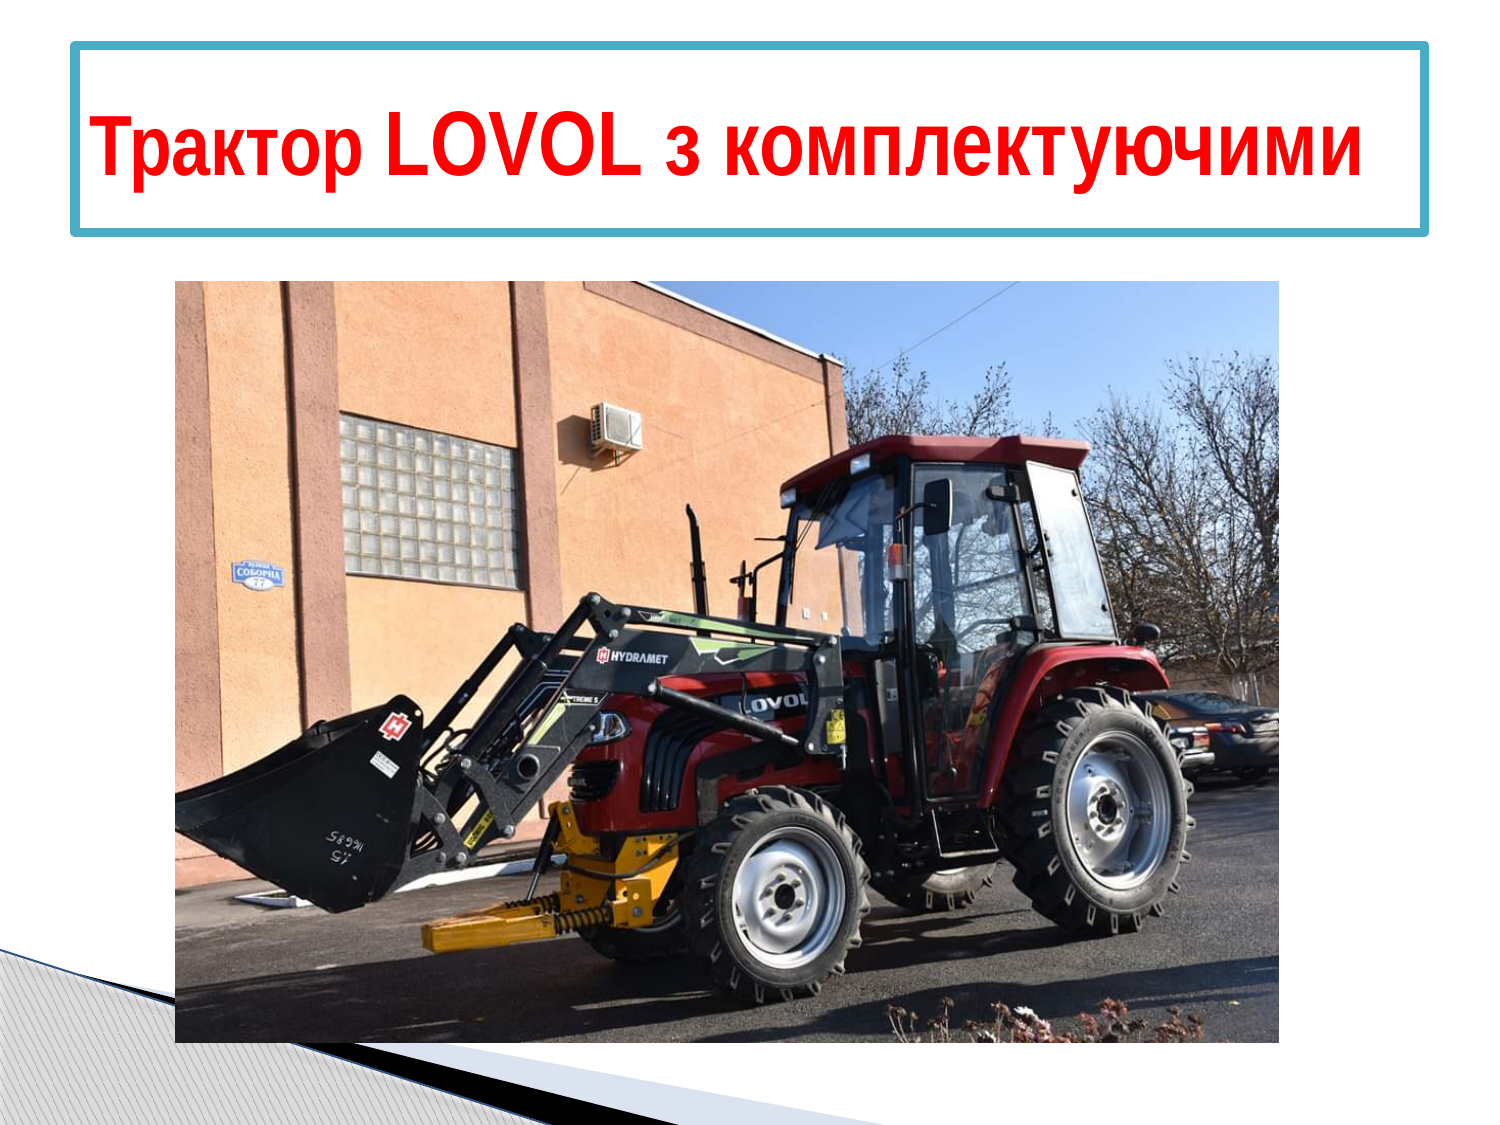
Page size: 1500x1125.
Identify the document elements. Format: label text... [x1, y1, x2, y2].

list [175, 280, 1279, 1044]
title Трактор LOVOL з комплектуючими [70, 41, 1429, 237]
